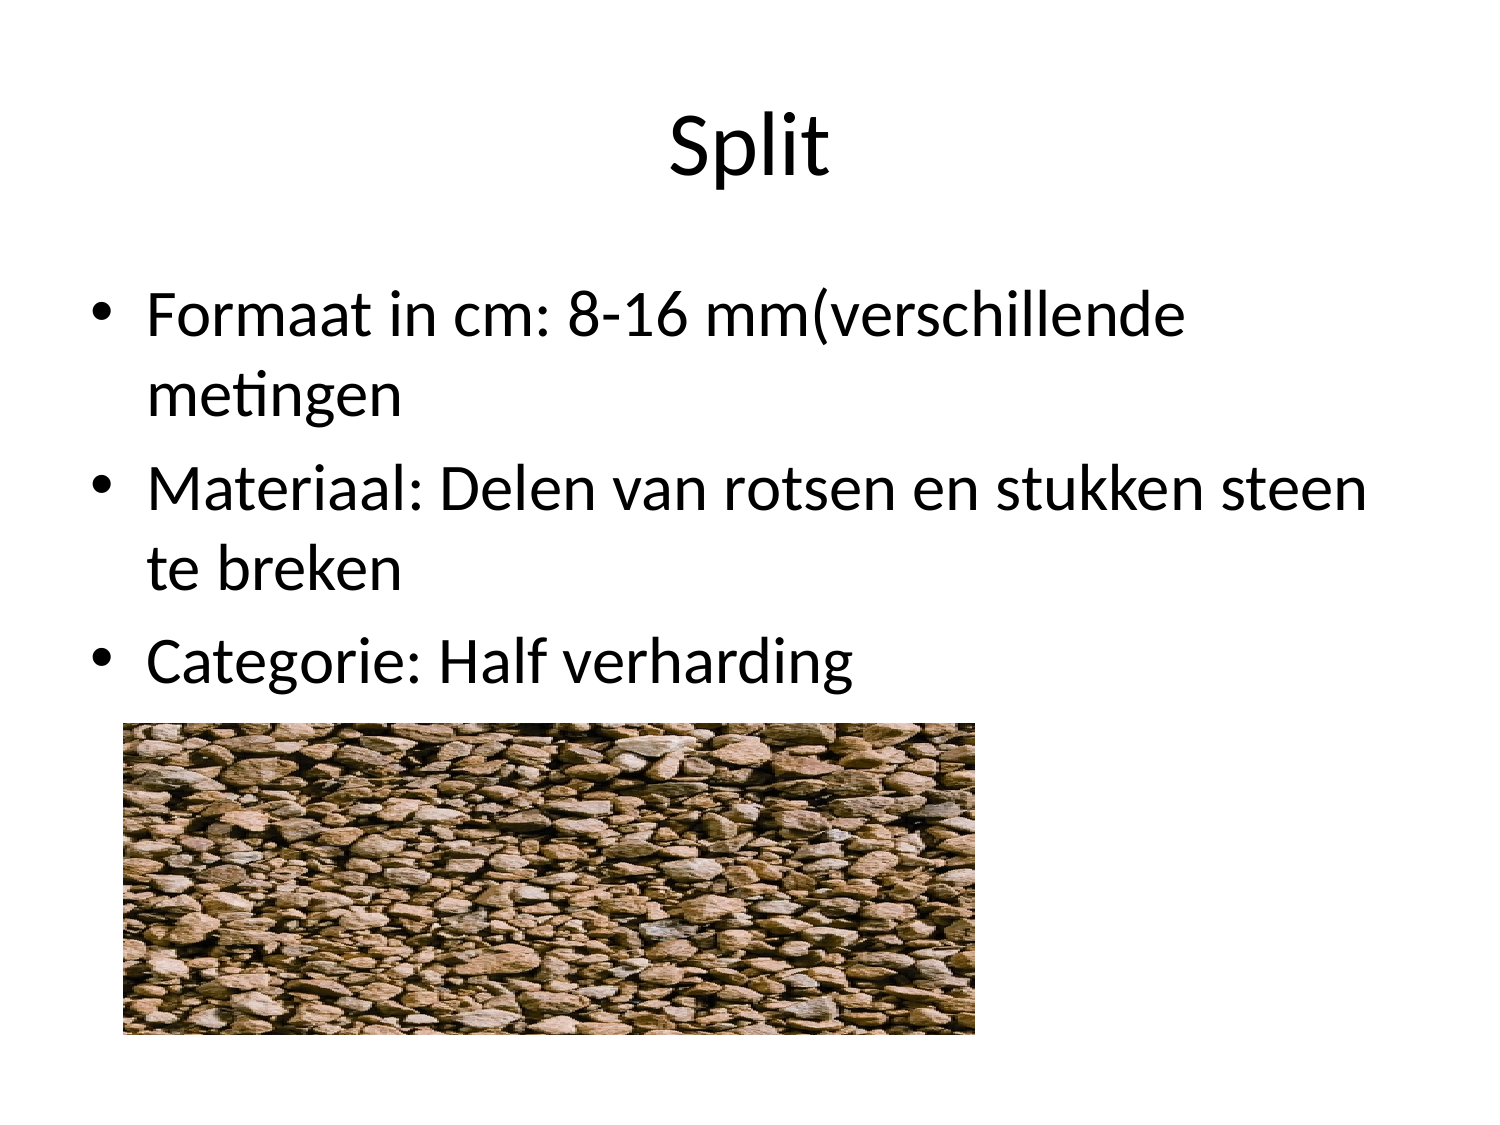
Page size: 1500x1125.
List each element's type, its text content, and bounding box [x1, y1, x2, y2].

list Formaat in cm: 8-16 mm(verschillende metingen Materiaal: Delen van rotsen en stukken steen te breken Categorie: Half verharding [75, 262, 1425, 1005]
picture [123, 723, 975, 1035]
title Split [75, 45, 1425, 233]
